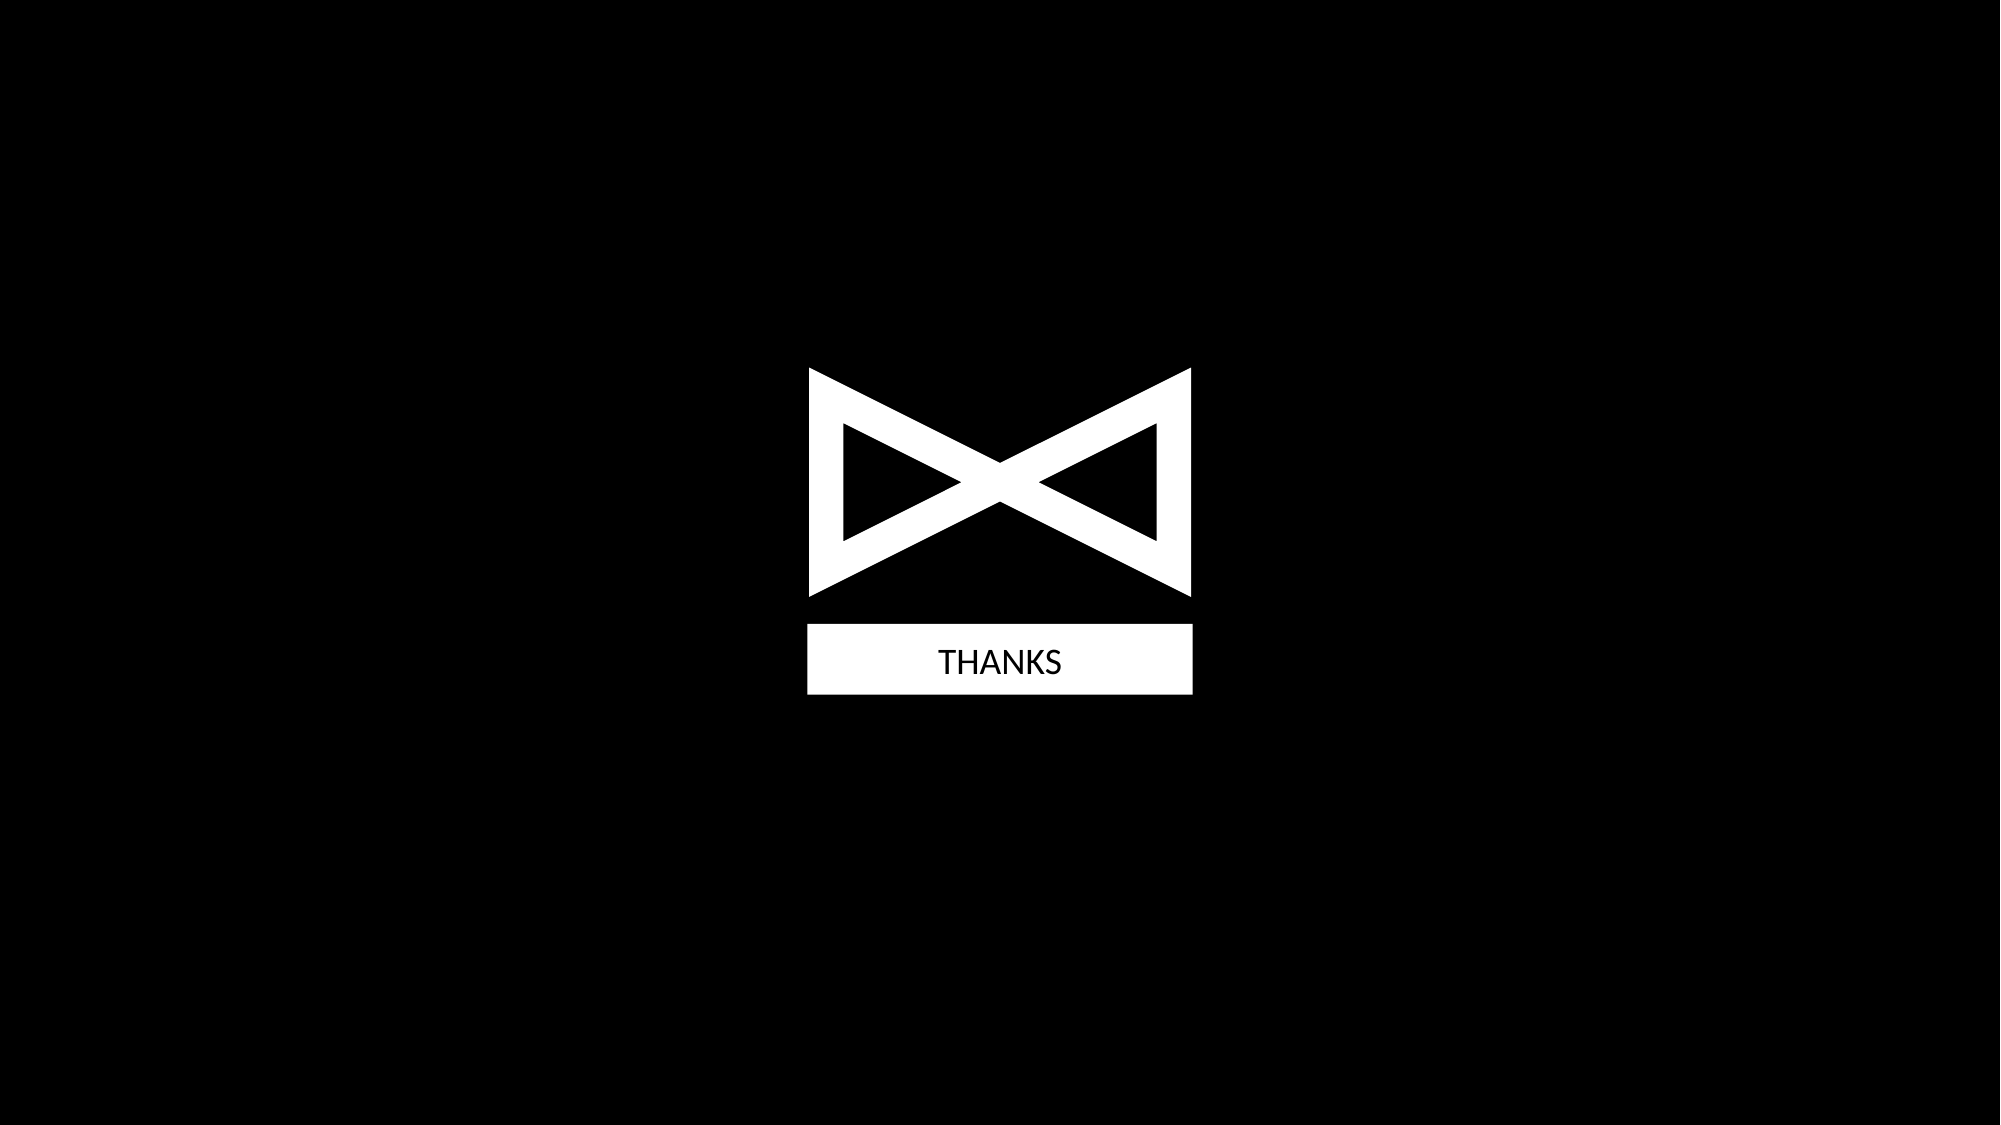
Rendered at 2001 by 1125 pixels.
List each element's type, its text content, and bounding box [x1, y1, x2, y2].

text_box [825, 393, 1175, 571]
text_box THANKS [806, 623, 1194, 696]
text_box [0, 0, 2000, 1125]
